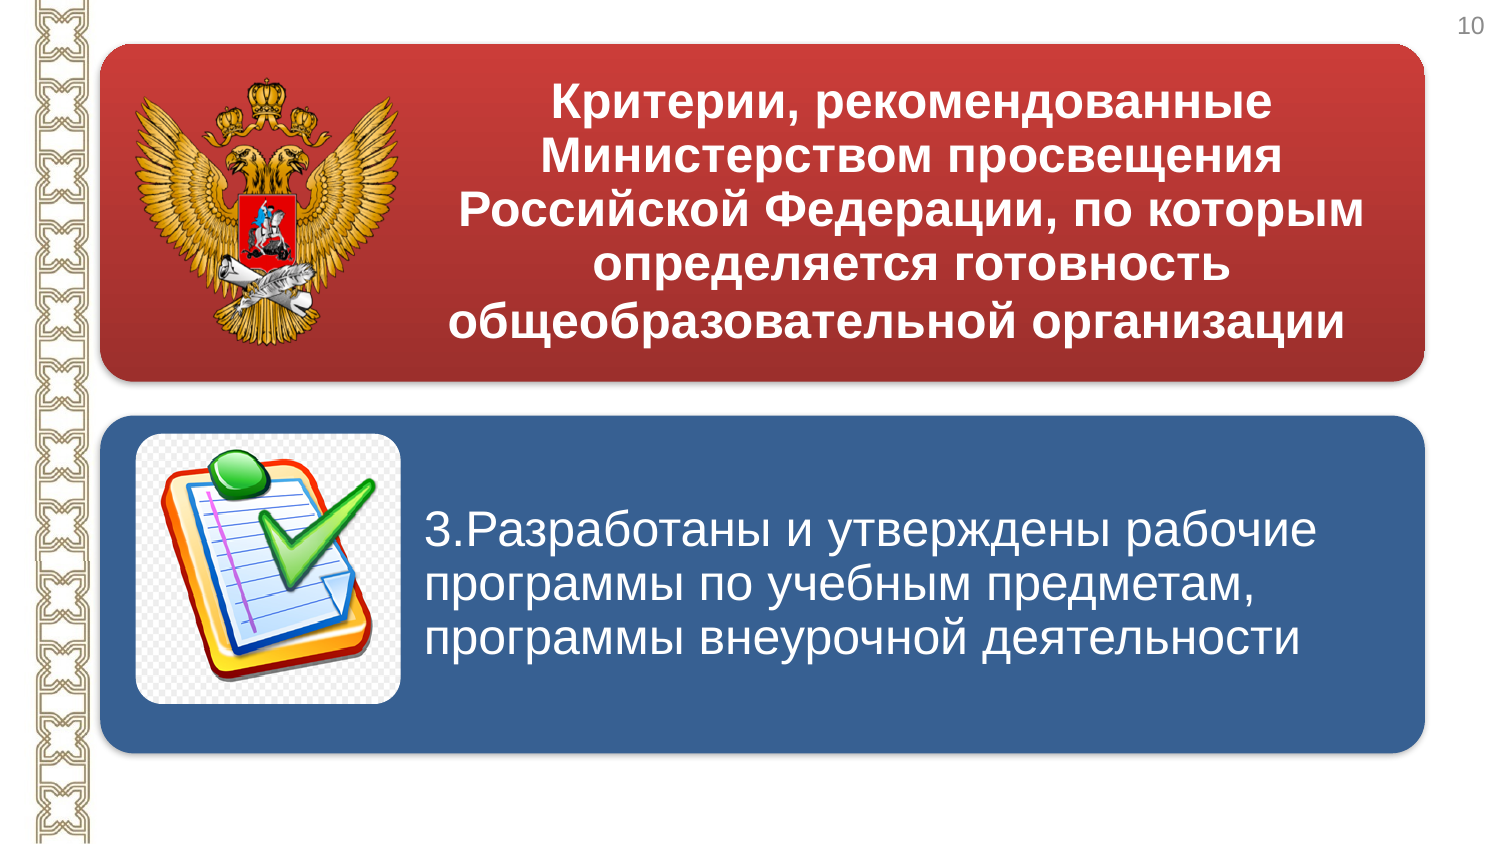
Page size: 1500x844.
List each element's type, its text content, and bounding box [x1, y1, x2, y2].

picture [0, 0, 1500, 844]
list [99, 43, 1426, 754]
slide_number 10 [1149, 1, 1500, 47]
